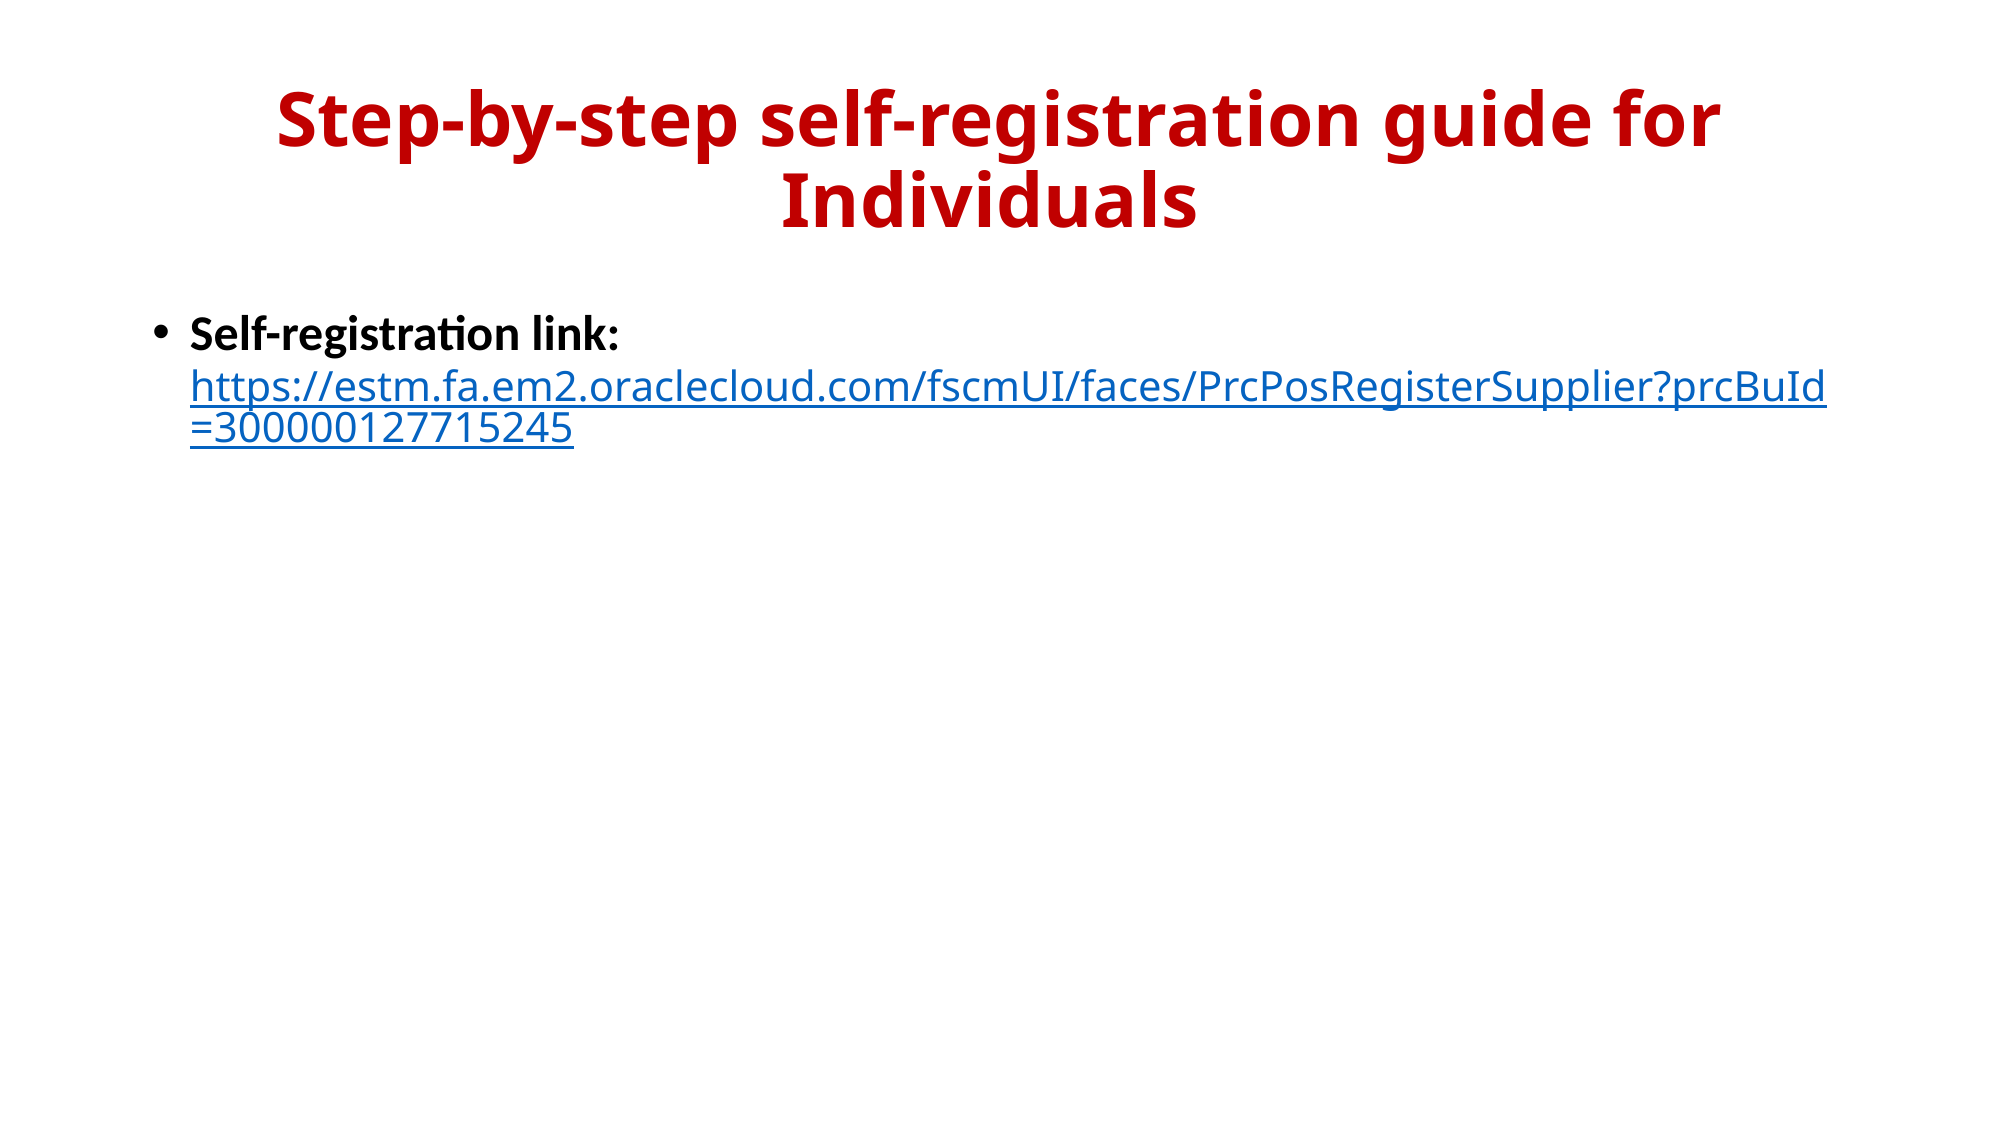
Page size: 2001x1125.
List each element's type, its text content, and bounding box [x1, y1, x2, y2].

title Step-by-step self-registration guide for Individuals [137, 54, 1863, 272]
list Self-registration link: https://estm.fa.em2.oraclecloud.com/fscmUI/faces/PrcPosRegisterSupplier?prcBuId=300000127715245 [137, 299, 1863, 769]
